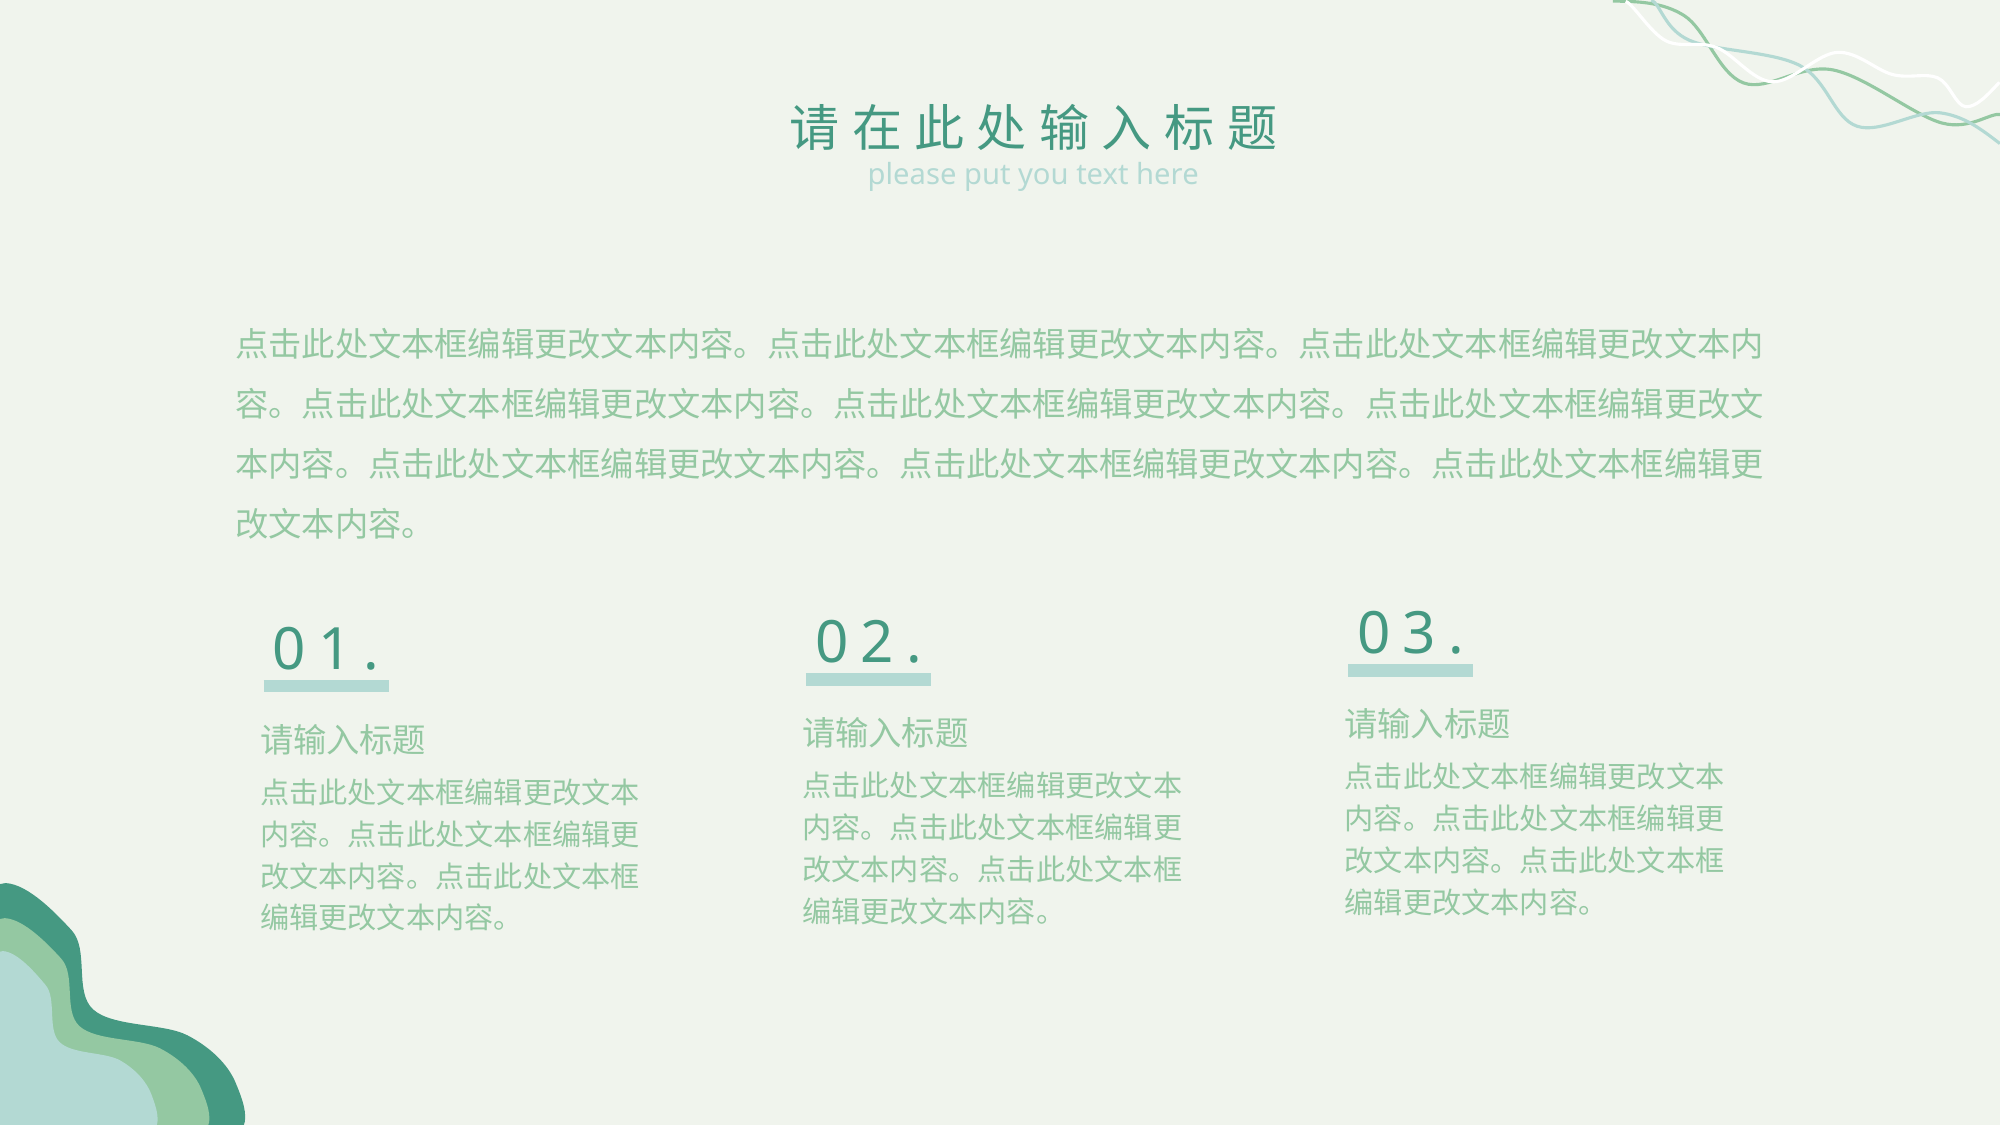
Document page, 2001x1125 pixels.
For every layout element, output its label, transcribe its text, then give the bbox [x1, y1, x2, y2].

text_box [1329, 588, 1492, 674]
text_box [1329, 695, 1742, 926]
text_box 点击此处文本框编辑更改文本内容。点击此处文本框编辑更改文本内容。点击此处文本框编辑更改文本内容。点击此处文本框编辑更改文本内容。点击此处文本框编辑更改文本内容。点击此处文本框编辑更改文本内容。点击此处文本框编辑更改文本内容。点击此处文本框编辑更改文本内容。点击此处文本框编辑更改文本内容。 [220, 295, 1813, 551]
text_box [787, 704, 1200, 935]
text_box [245, 711, 658, 942]
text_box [245, 603, 407, 690]
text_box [1620, 0, 2000, 144]
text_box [0, 883, 246, 1125]
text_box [711, 88, 1355, 199]
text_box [787, 597, 950, 684]
